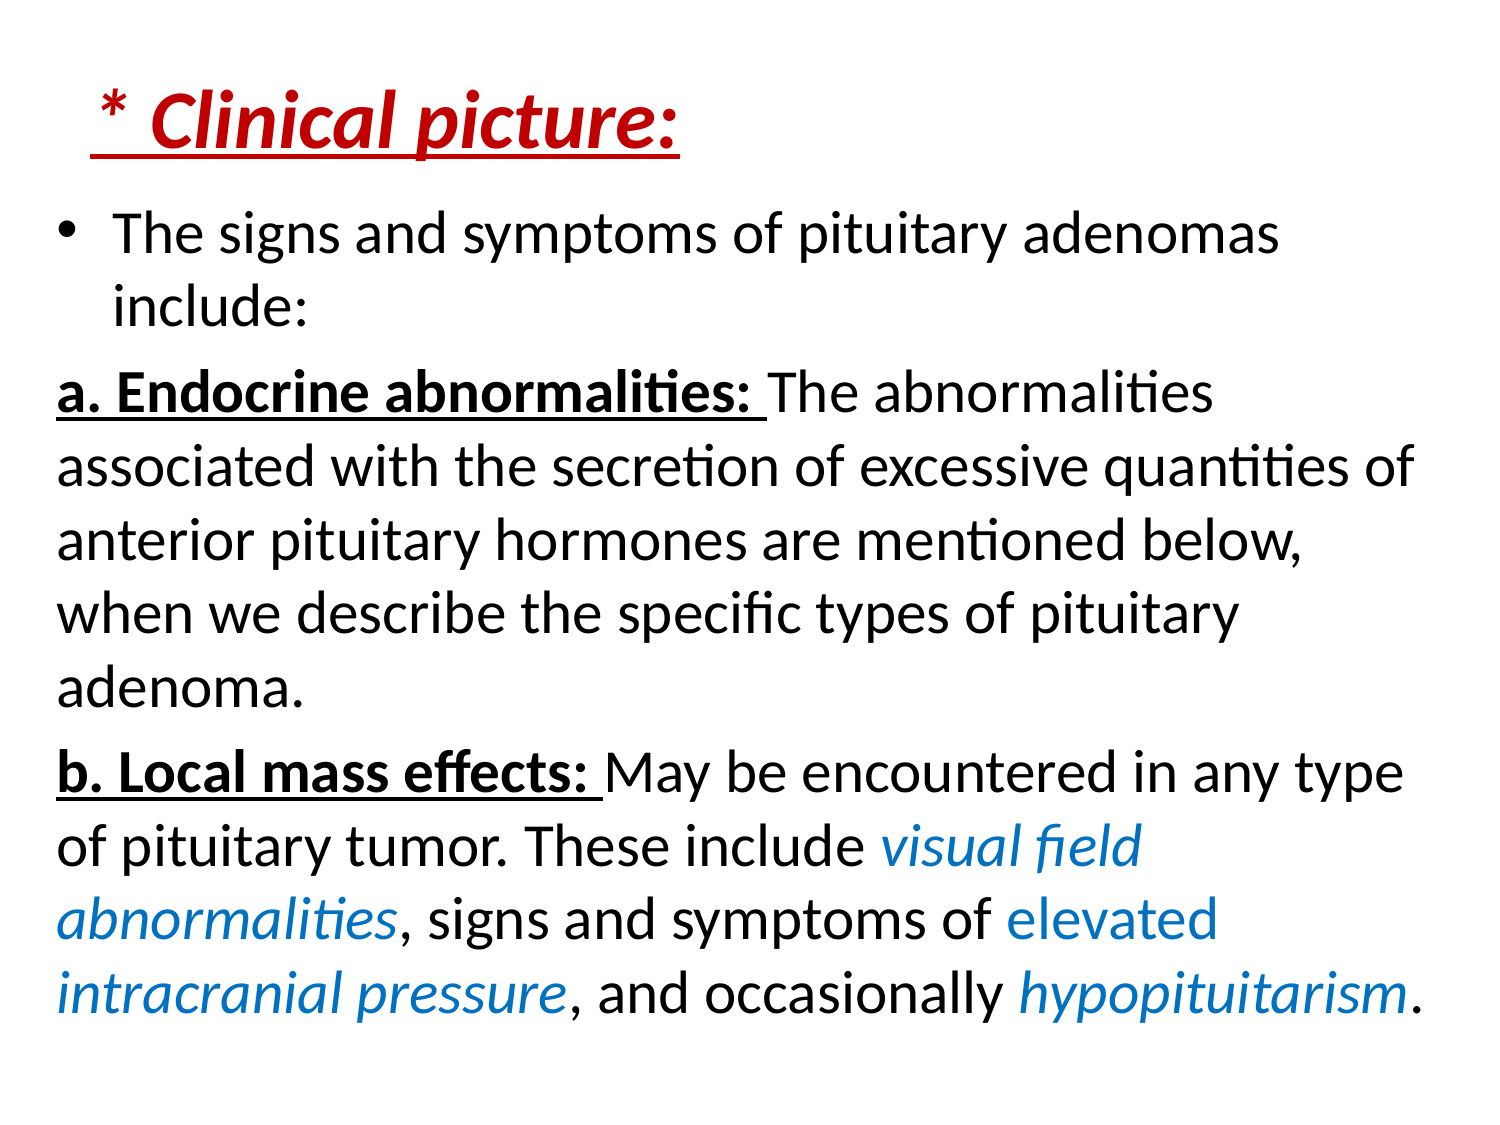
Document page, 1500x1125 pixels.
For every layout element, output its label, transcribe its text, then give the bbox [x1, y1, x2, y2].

title * Clinical picture: [75, 45, 1425, 184]
list The signs and symptoms of pituitary adenomas include: a. Endocrine abnormalities: The abnormalities associated with the secretion of excessive quantities of anterior pituitary hormones are mentioned below, when we describe the specific types of pituitary adenoma. b. Local mass effects: May be encountered in any type of pituitary tumor. These include visual field abnormalities, signs and symptoms of elevated intracranial pressure, and occasionally hypopituitarism. [41, 184, 1459, 1071]
